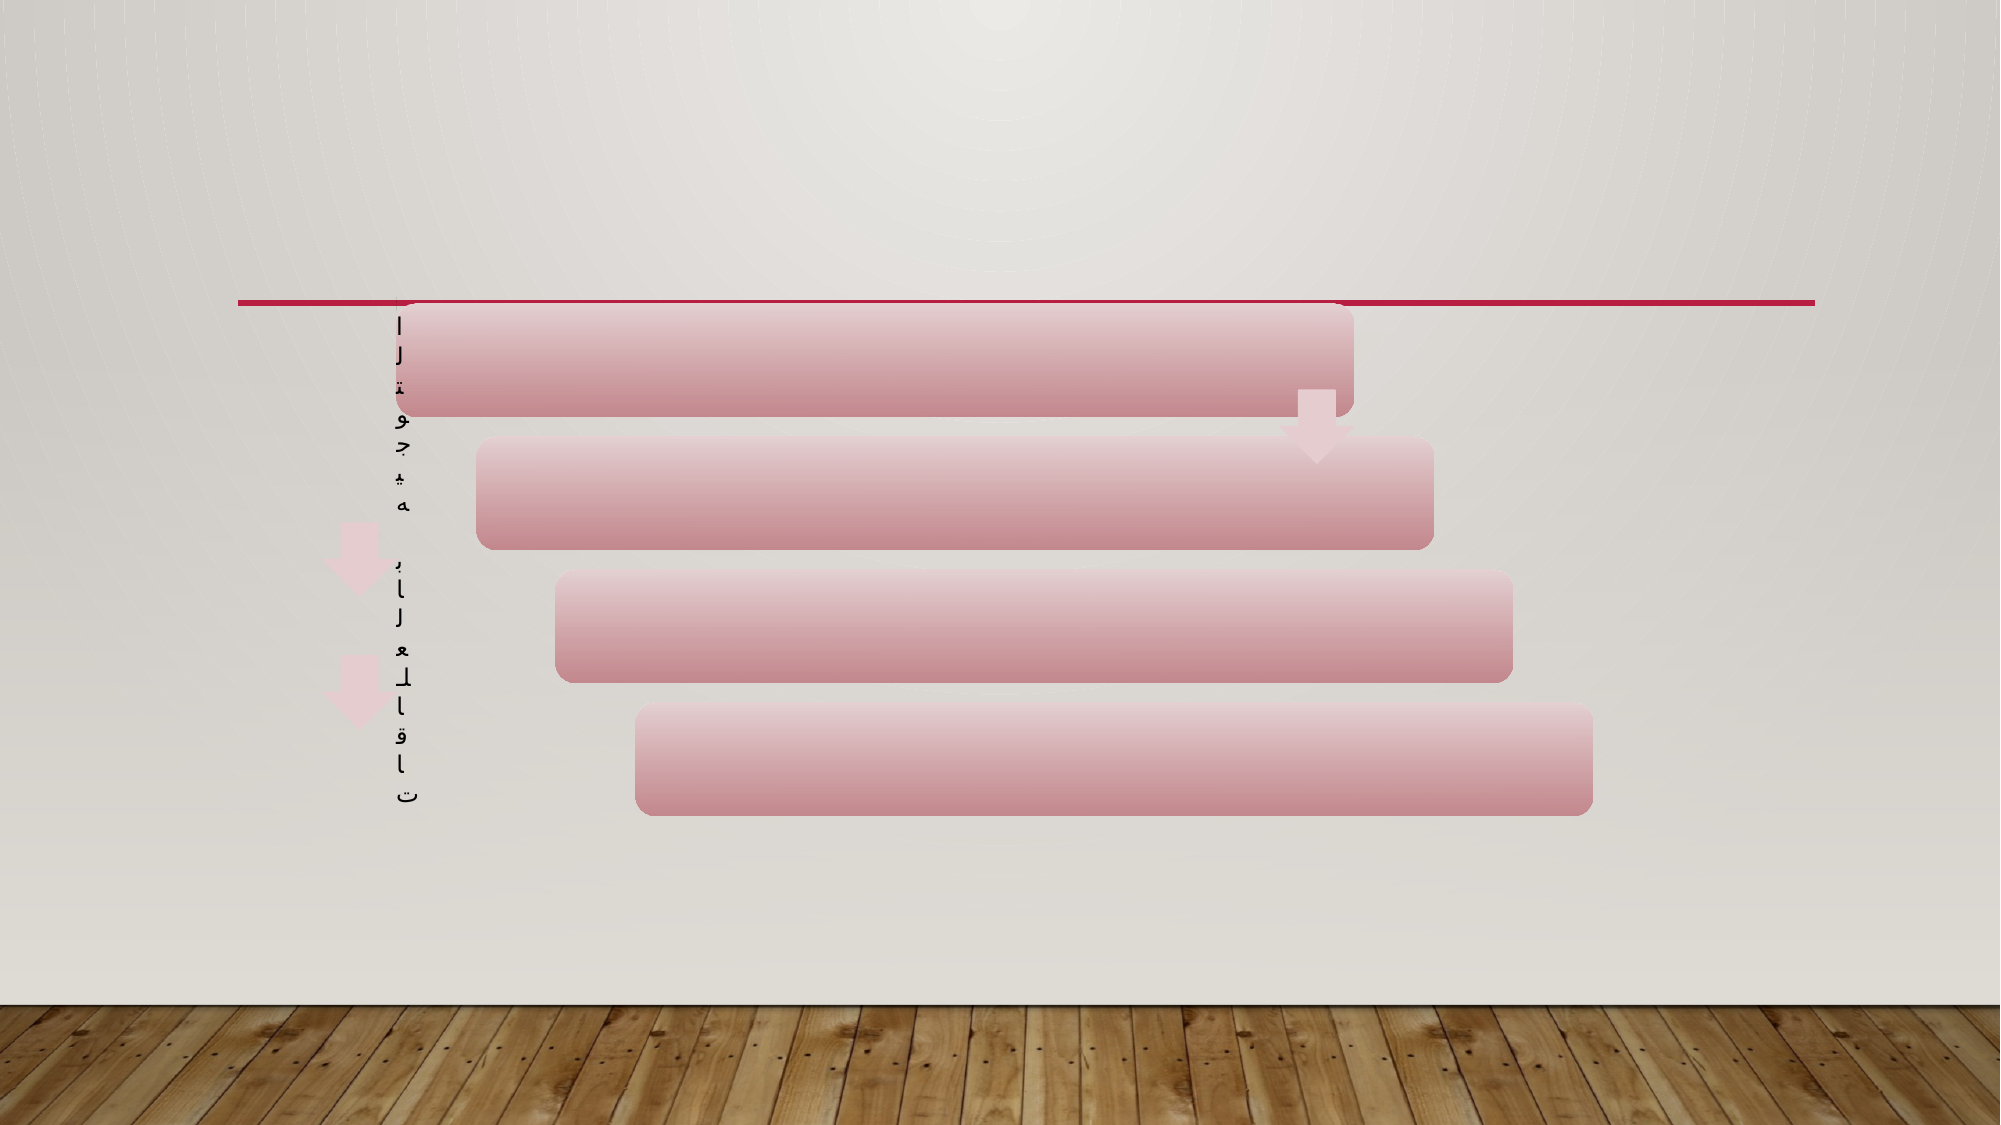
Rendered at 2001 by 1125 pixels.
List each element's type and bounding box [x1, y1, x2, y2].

picture [0, 1005, 2000, 1125]
text_box [395, 303, 1593, 816]
